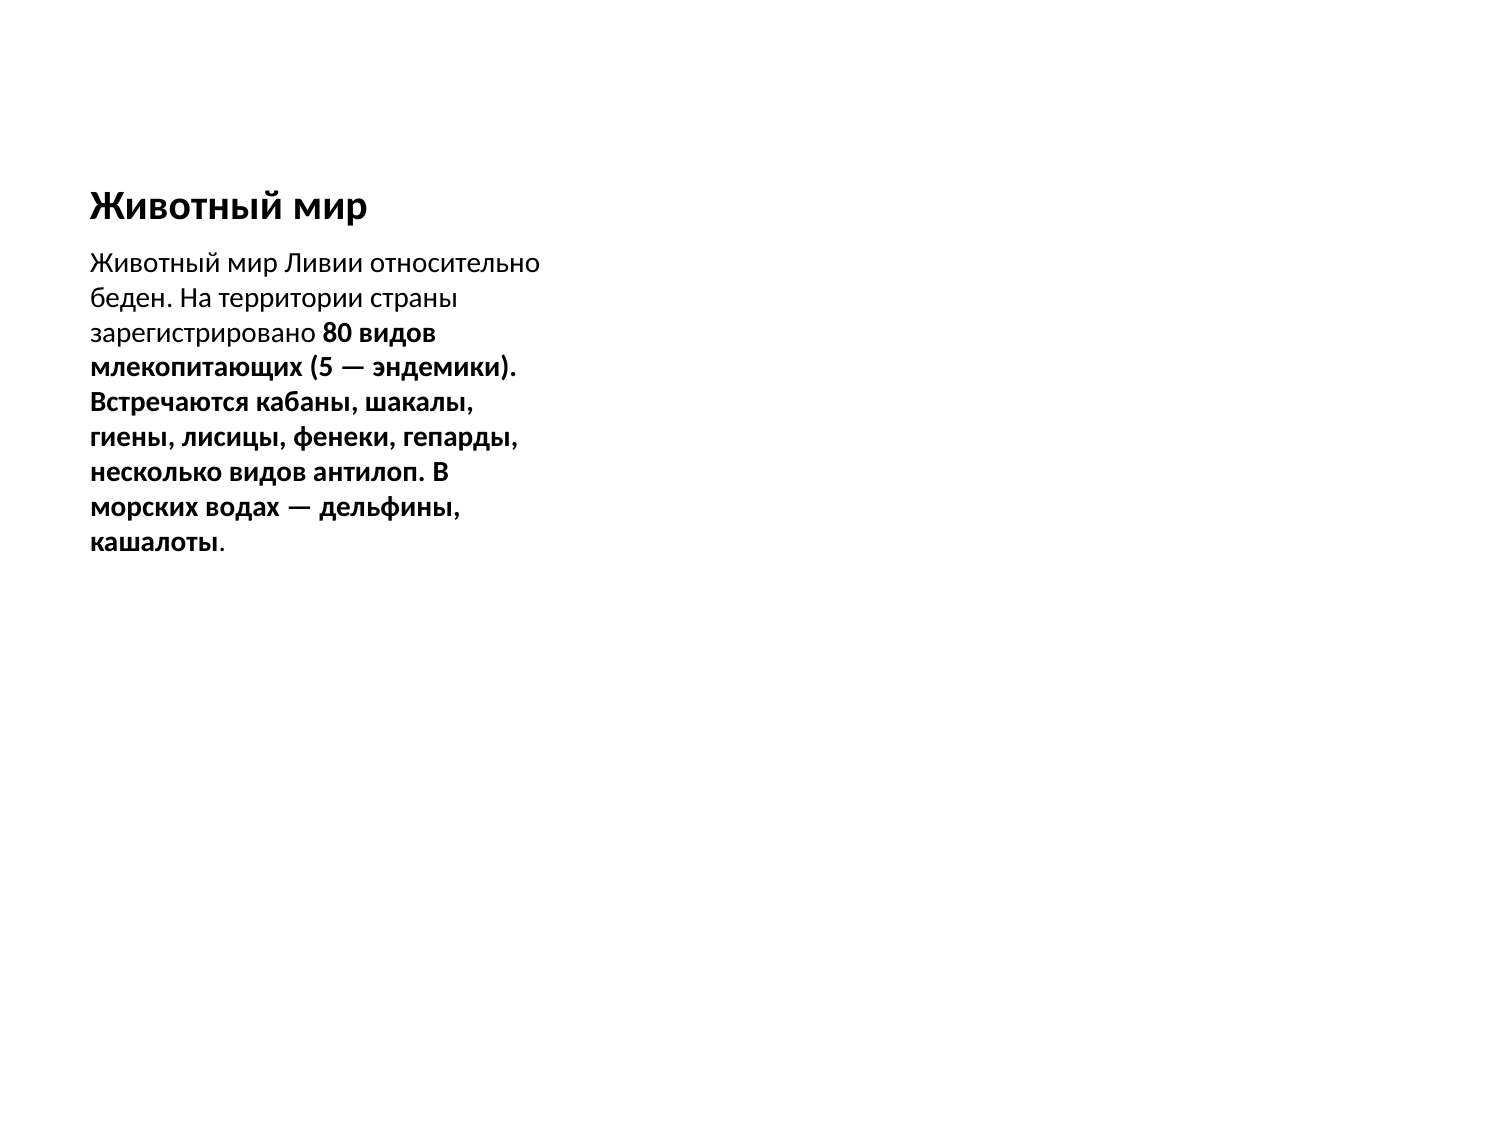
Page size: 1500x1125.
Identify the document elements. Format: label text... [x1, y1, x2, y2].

title Животный мир [75, 44, 569, 235]
list Животный мир Ливии относительно беден. На территории страны зарегистрировано 80 видов млекопитающих (5 — эндемики). Встречаются кабаны, шакалы, гиены, лисицы, фенеки, гепарды, несколько видов антилоп. В морских водах — дельфины, кашалоты. [75, 235, 569, 1005]
